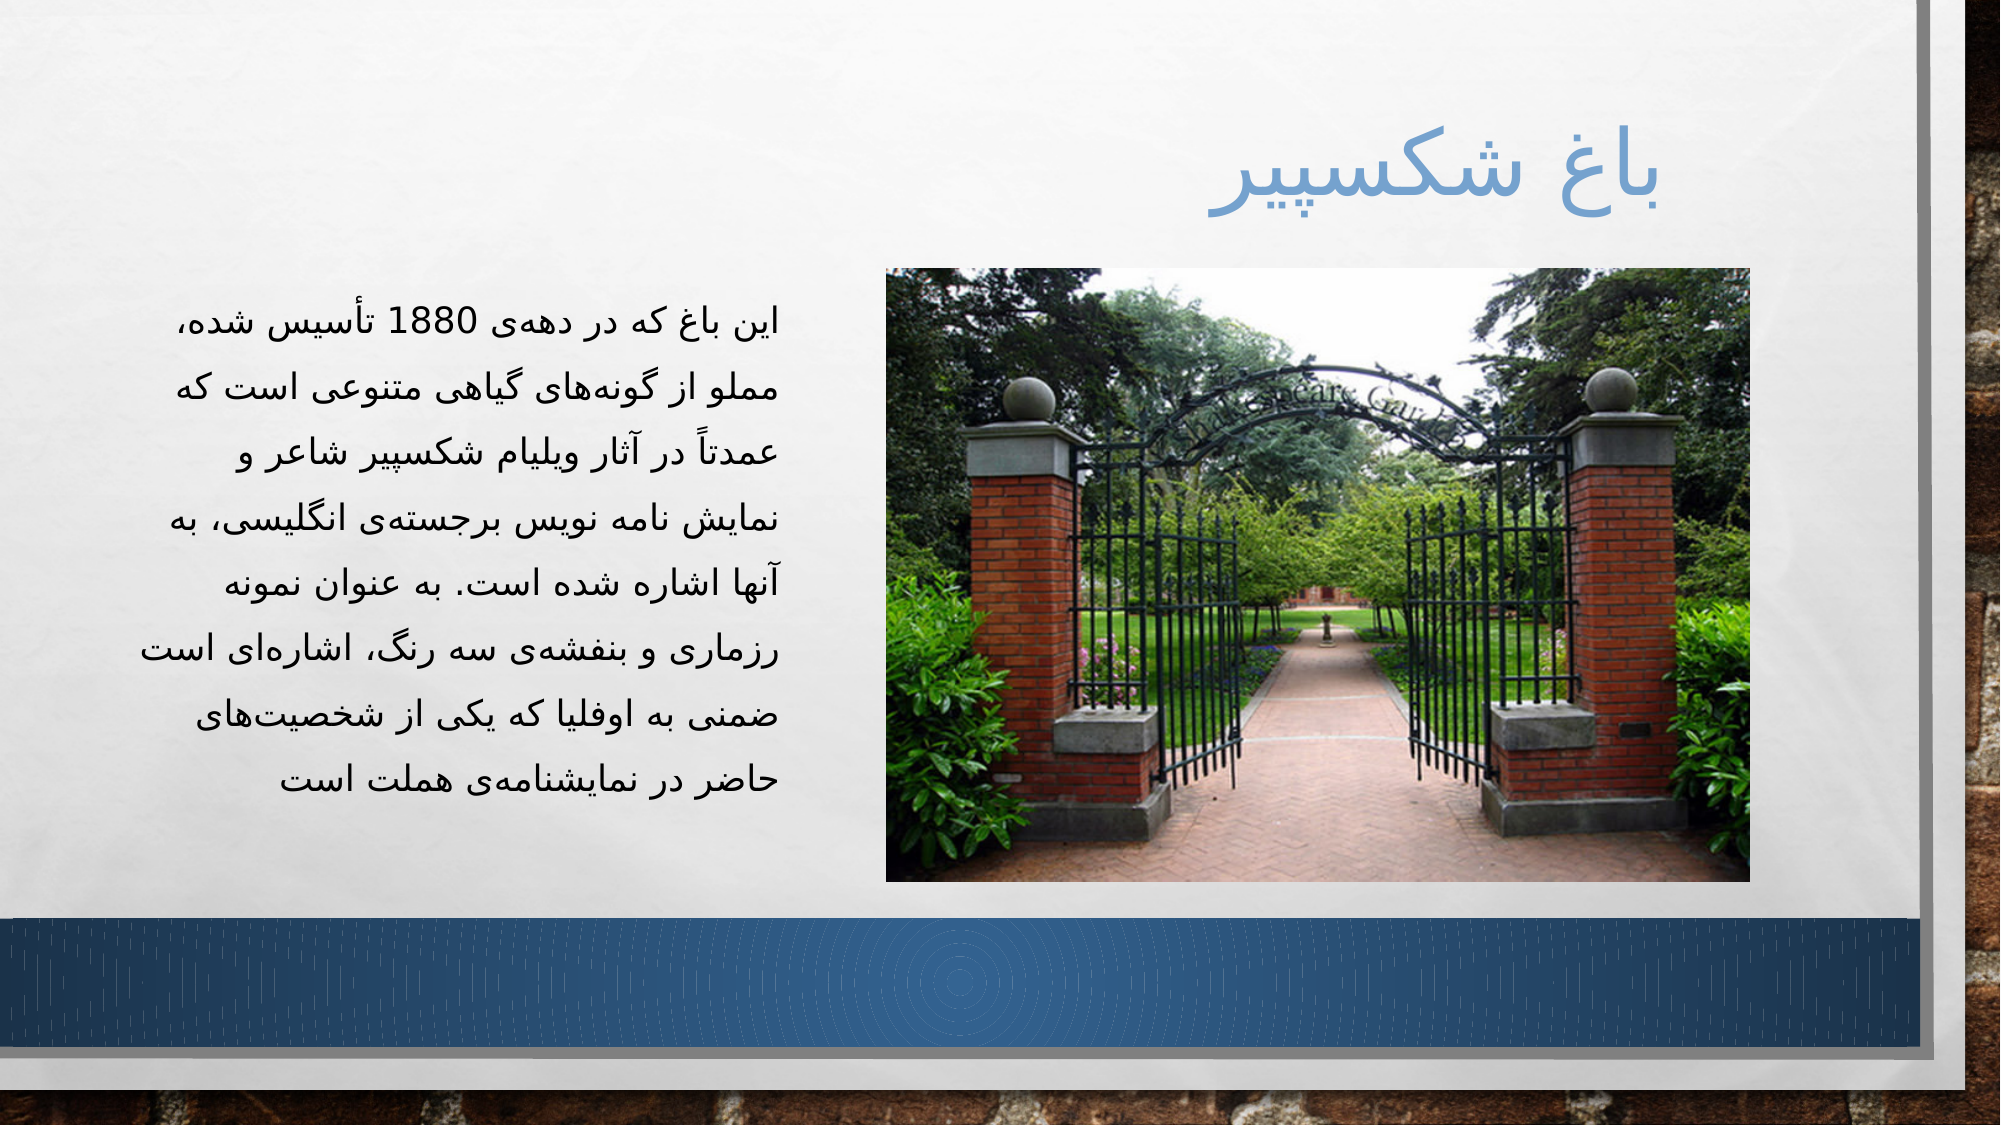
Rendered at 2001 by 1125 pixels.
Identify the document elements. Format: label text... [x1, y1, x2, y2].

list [885, 267, 1750, 882]
title باغ شکسپیر [1129, 57, 1750, 224]
picture [0, 0, 2000, 1125]
list این باغ که در دهه‌ی 1880 تأسیس شده، مملو از گونه‌های گیاهی متنوعی است که عمدتاً در آثار ویلیام شکسپیر شاعر و نمایش نامه نویس برجسته‌ی انگلیسی، به آنها اشاره شده است. به عنوان نمونه رزماری و بنفشه‌ی سه رنگ، اشاره‌ای است ضمنی به اوفلیا که یکی از شخصیت‌های حاضر در نمایشنامه‌ی هملت است [117, 268, 795, 855]
